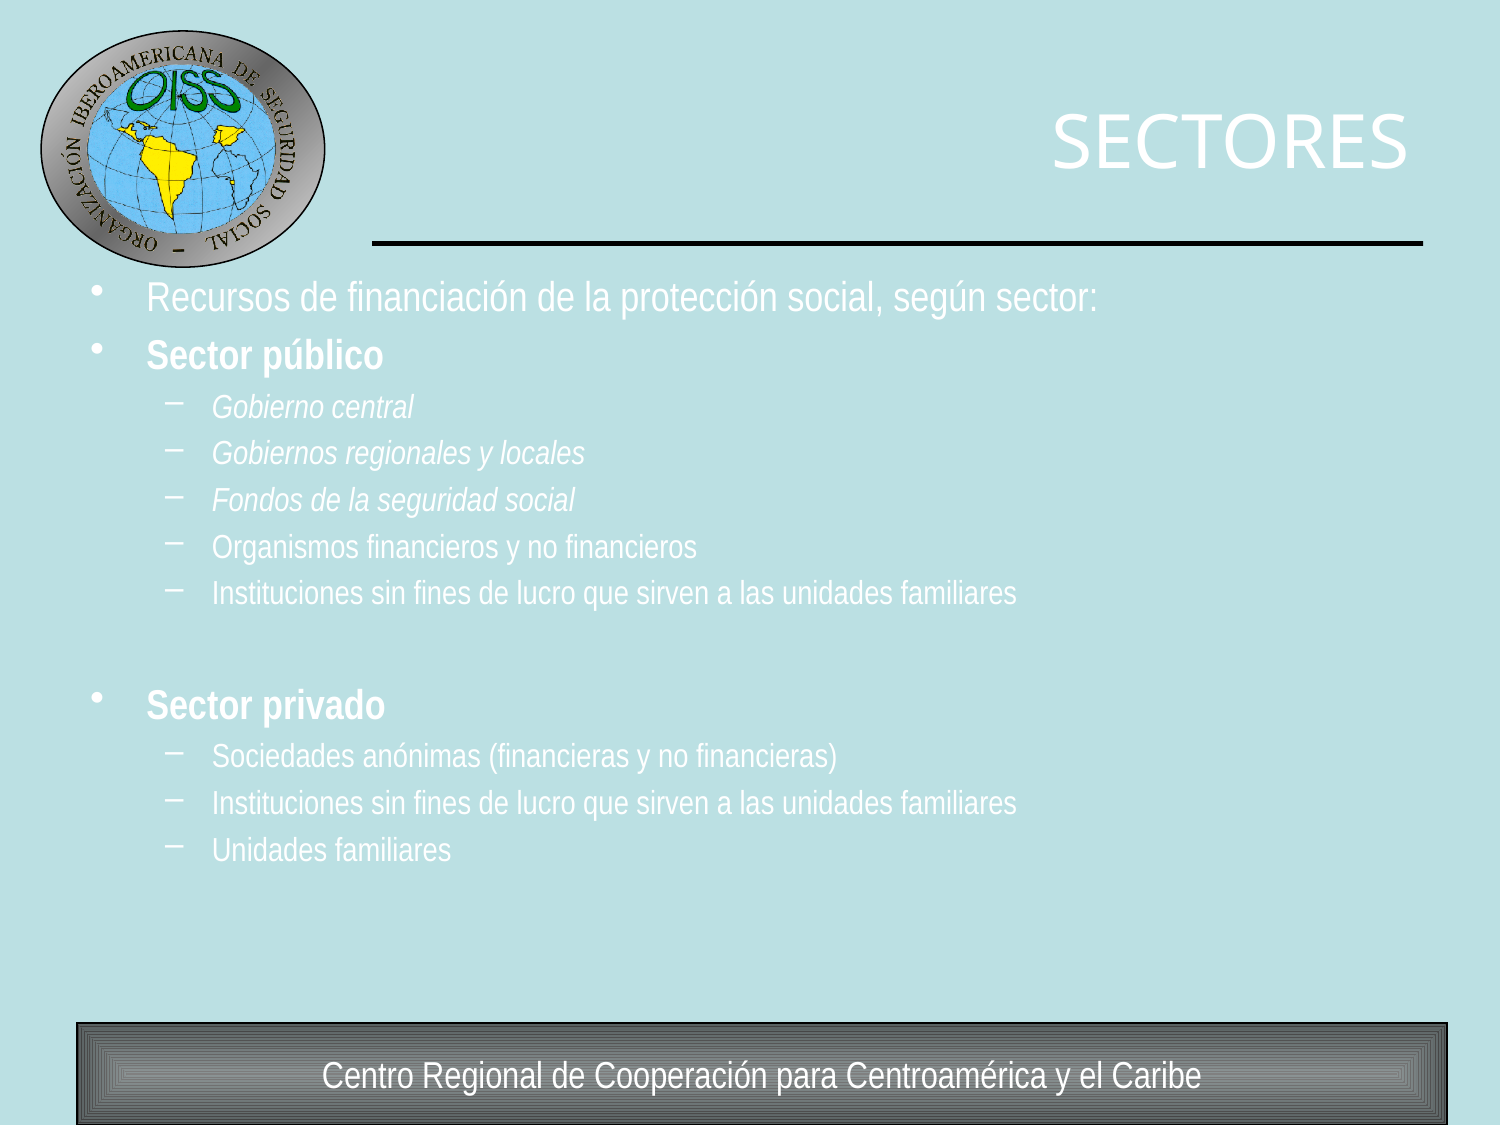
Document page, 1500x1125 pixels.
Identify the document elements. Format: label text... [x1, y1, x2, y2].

list Recursos de financiación de la protección social, según sector: Sector público Gobierno central Gobiernos regionales y locales Fondos de la seguridad social Organismos financieros y no financieros Instituciones sin fines de lucro que sirven a las unidades familiares Sector privado Sociedades anónimas (financieras y no financieras) Instituciones sin fines de lucro que sirven a las unidades familiares Unidades familiares [74, 262, 1426, 1006]
title SECTORES [371, 44, 1426, 233]
picture [53, 42, 302, 263]
